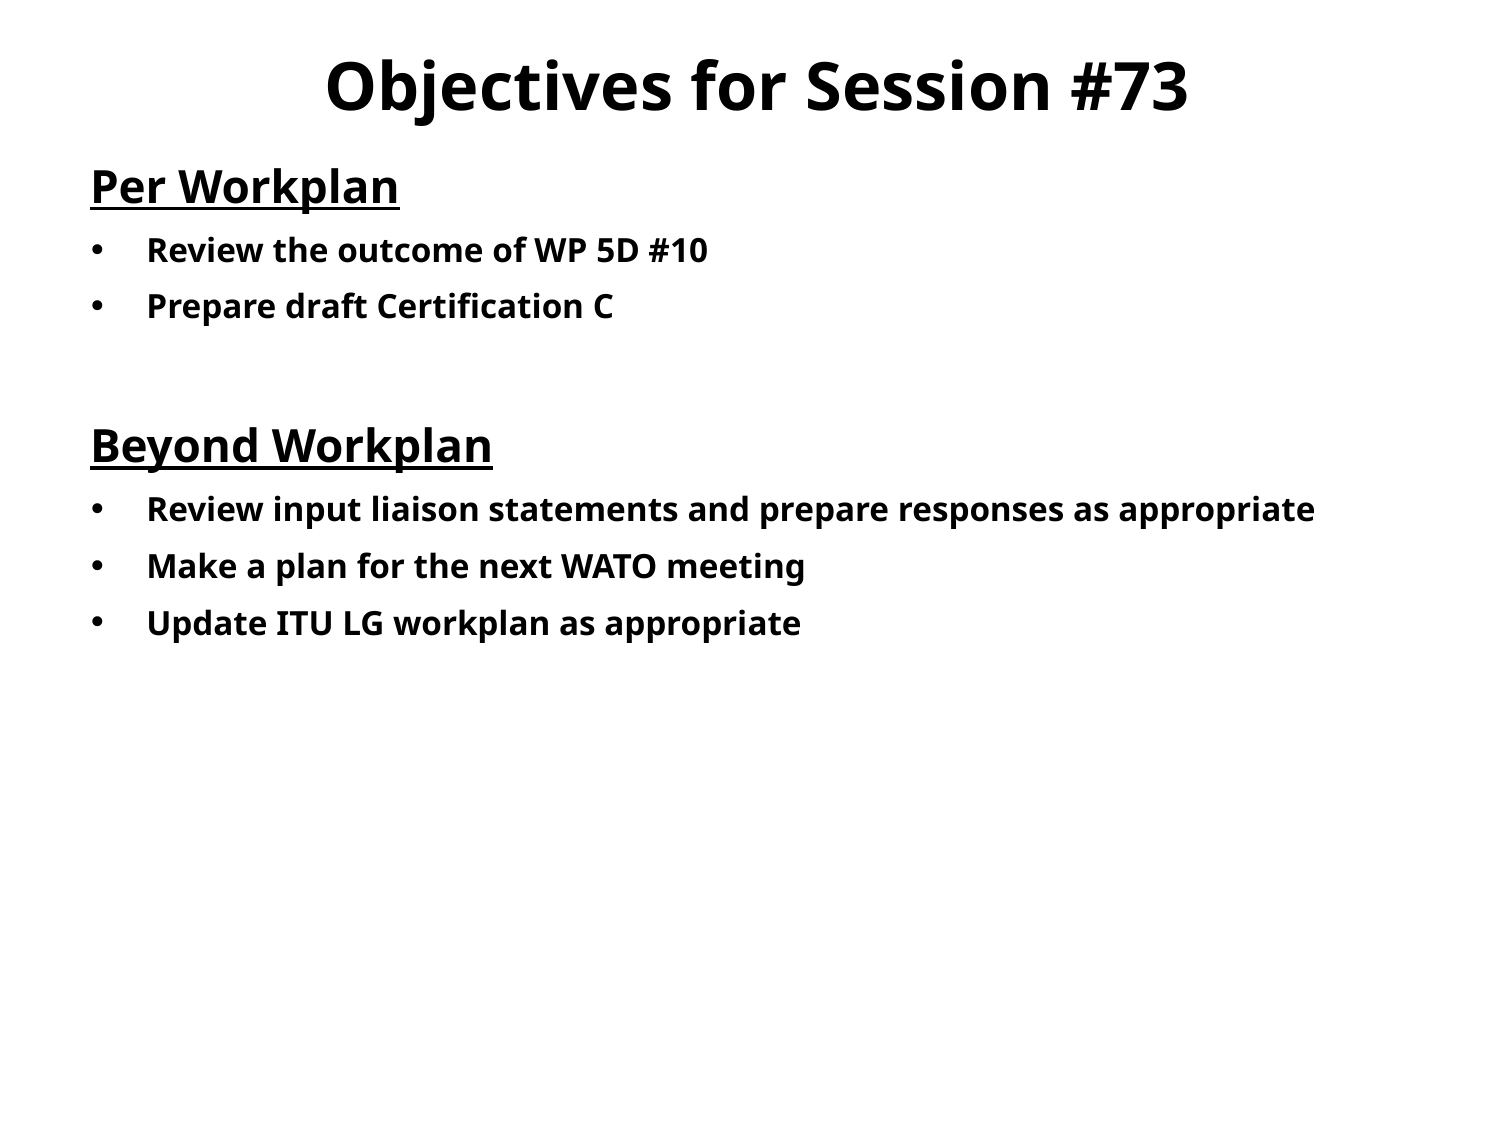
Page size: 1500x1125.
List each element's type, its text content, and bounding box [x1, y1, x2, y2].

list Per Workplan Review the outcome of WP 5D #10 Prepare draft Certification C Beyond Workplan Review input liaison statements and prepare responses as appropriate Make a plan for the next WATO meeting Update ITU LG workplan as appropriate [75, 149, 1425, 1063]
title Objectives for Session #73 [75, 36, 1425, 149]
